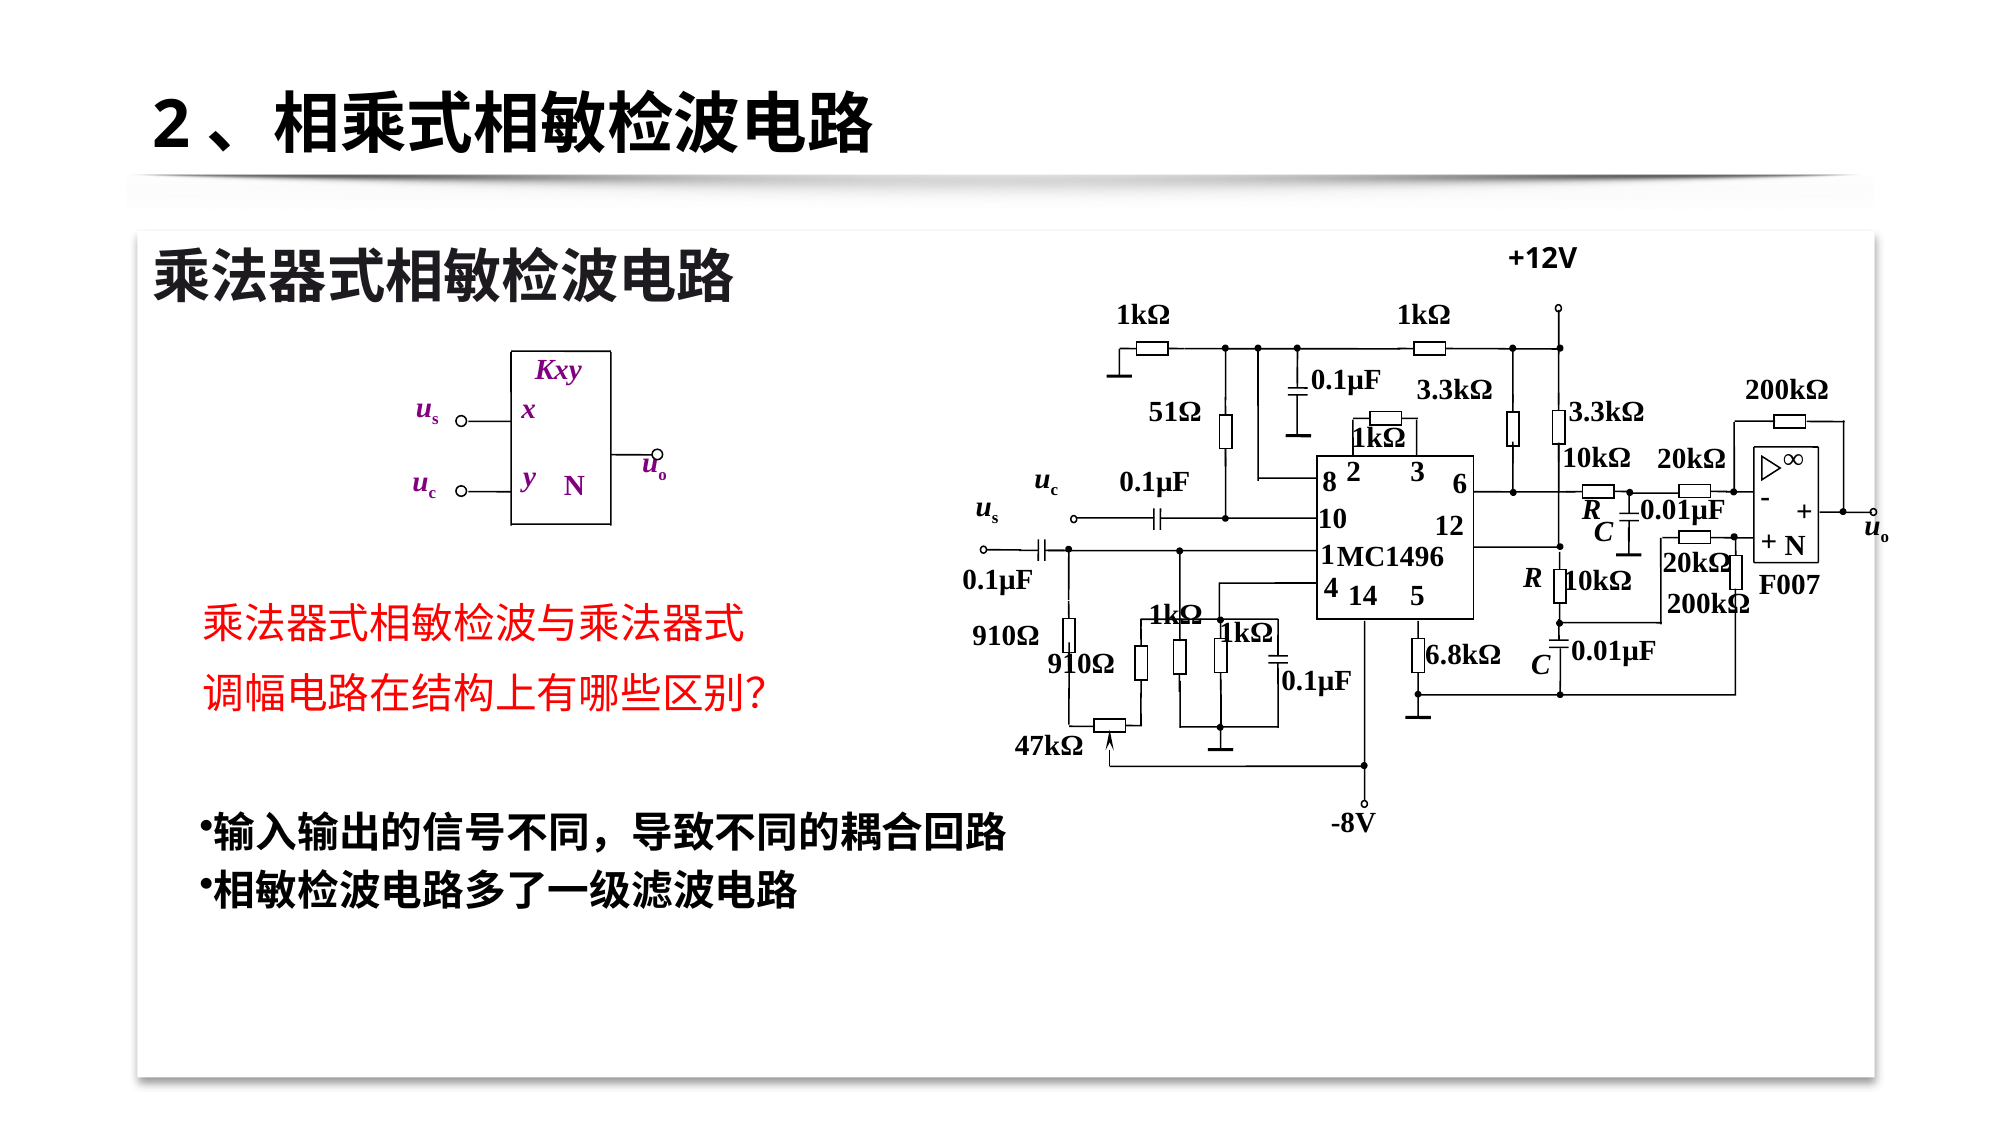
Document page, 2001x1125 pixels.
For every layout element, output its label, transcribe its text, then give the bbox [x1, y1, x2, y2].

title 2、相乘式相敏检波电路 [137, 77, 1863, 175]
text_box 乘法器式相敏检波与乘法器式调幅电路在结构上有哪些区别？ [187, 569, 764, 795]
list 乘法器式相敏检波电路 [137, 196, 1863, 1014]
picture [127, 175, 1874, 211]
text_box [397, 349, 727, 532]
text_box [947, 231, 1928, 851]
text_box 输入输出的信号不同，导致不同的耦合回路 相敏检波电路多了一级滤波电路 [184, 798, 1319, 922]
